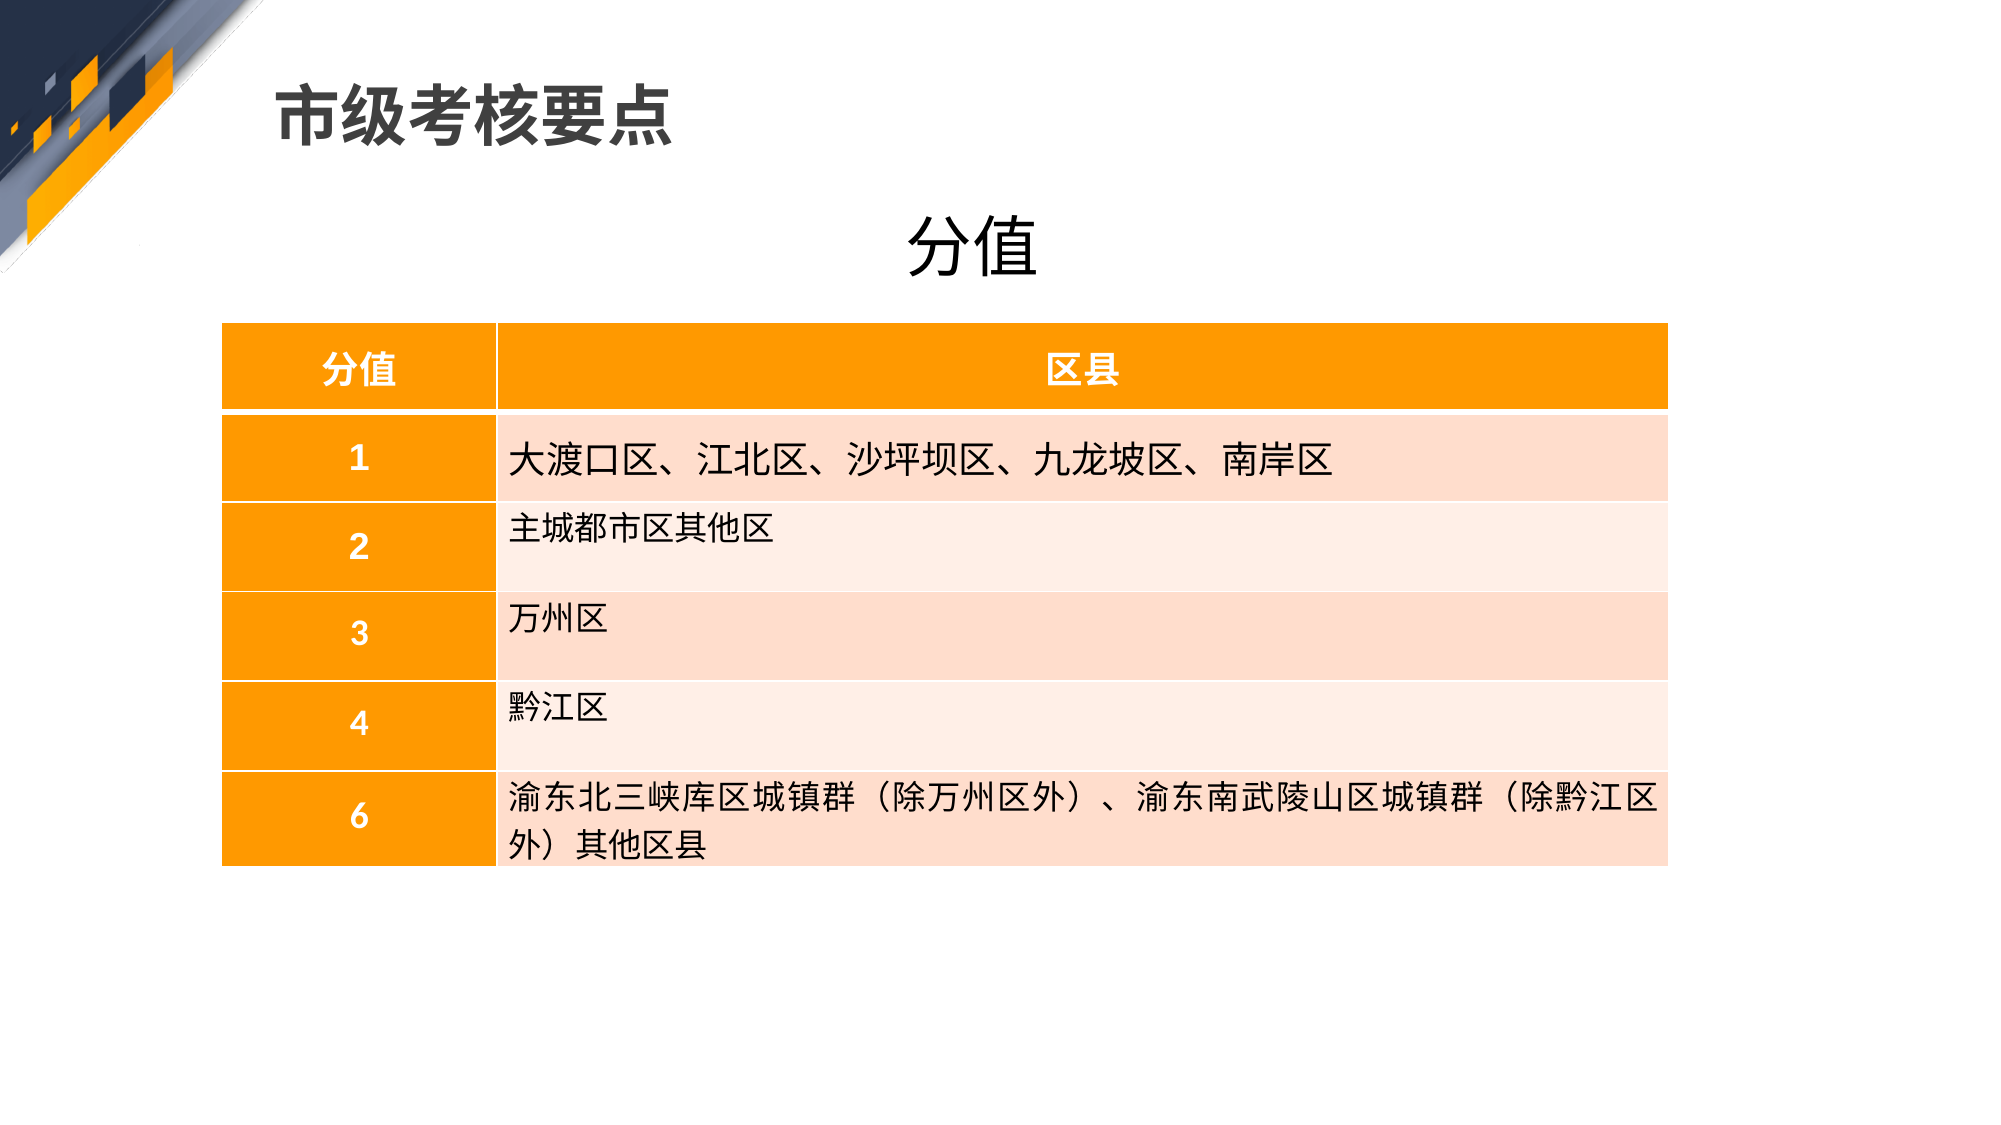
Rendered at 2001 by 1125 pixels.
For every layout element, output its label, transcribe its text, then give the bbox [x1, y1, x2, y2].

table_header 分值 [222, 323, 496, 409]
table_cell 主城都市区其他区 [498, 503, 1668, 591]
table_header 区县 [498, 323, 1668, 409]
table_cell 黔江区 [498, 682, 1668, 770]
table_cell 2 [222, 503, 496, 591]
table_cell 4 [222, 682, 496, 770]
table_cell 渝东北三峡库区城镇群（除万州区外）、渝东南武陵山区城镇群（除黔江区外）其他区县 [498, 772, 1668, 866]
table_cell 3 [222, 592, 496, 680]
table_cell 1 [222, 415, 496, 501]
text_box 市级考核要点 [298, 74, 926, 155]
table_cell 6 [222, 772, 496, 866]
picture [0, 0, 323, 298]
table_cell 大渡口区、江北区、沙坪坝区、九龙坡区、南岸区 [498, 415, 1668, 501]
table_cell 万州区 [498, 592, 1668, 680]
text_box 分值 [890, 197, 1086, 293]
